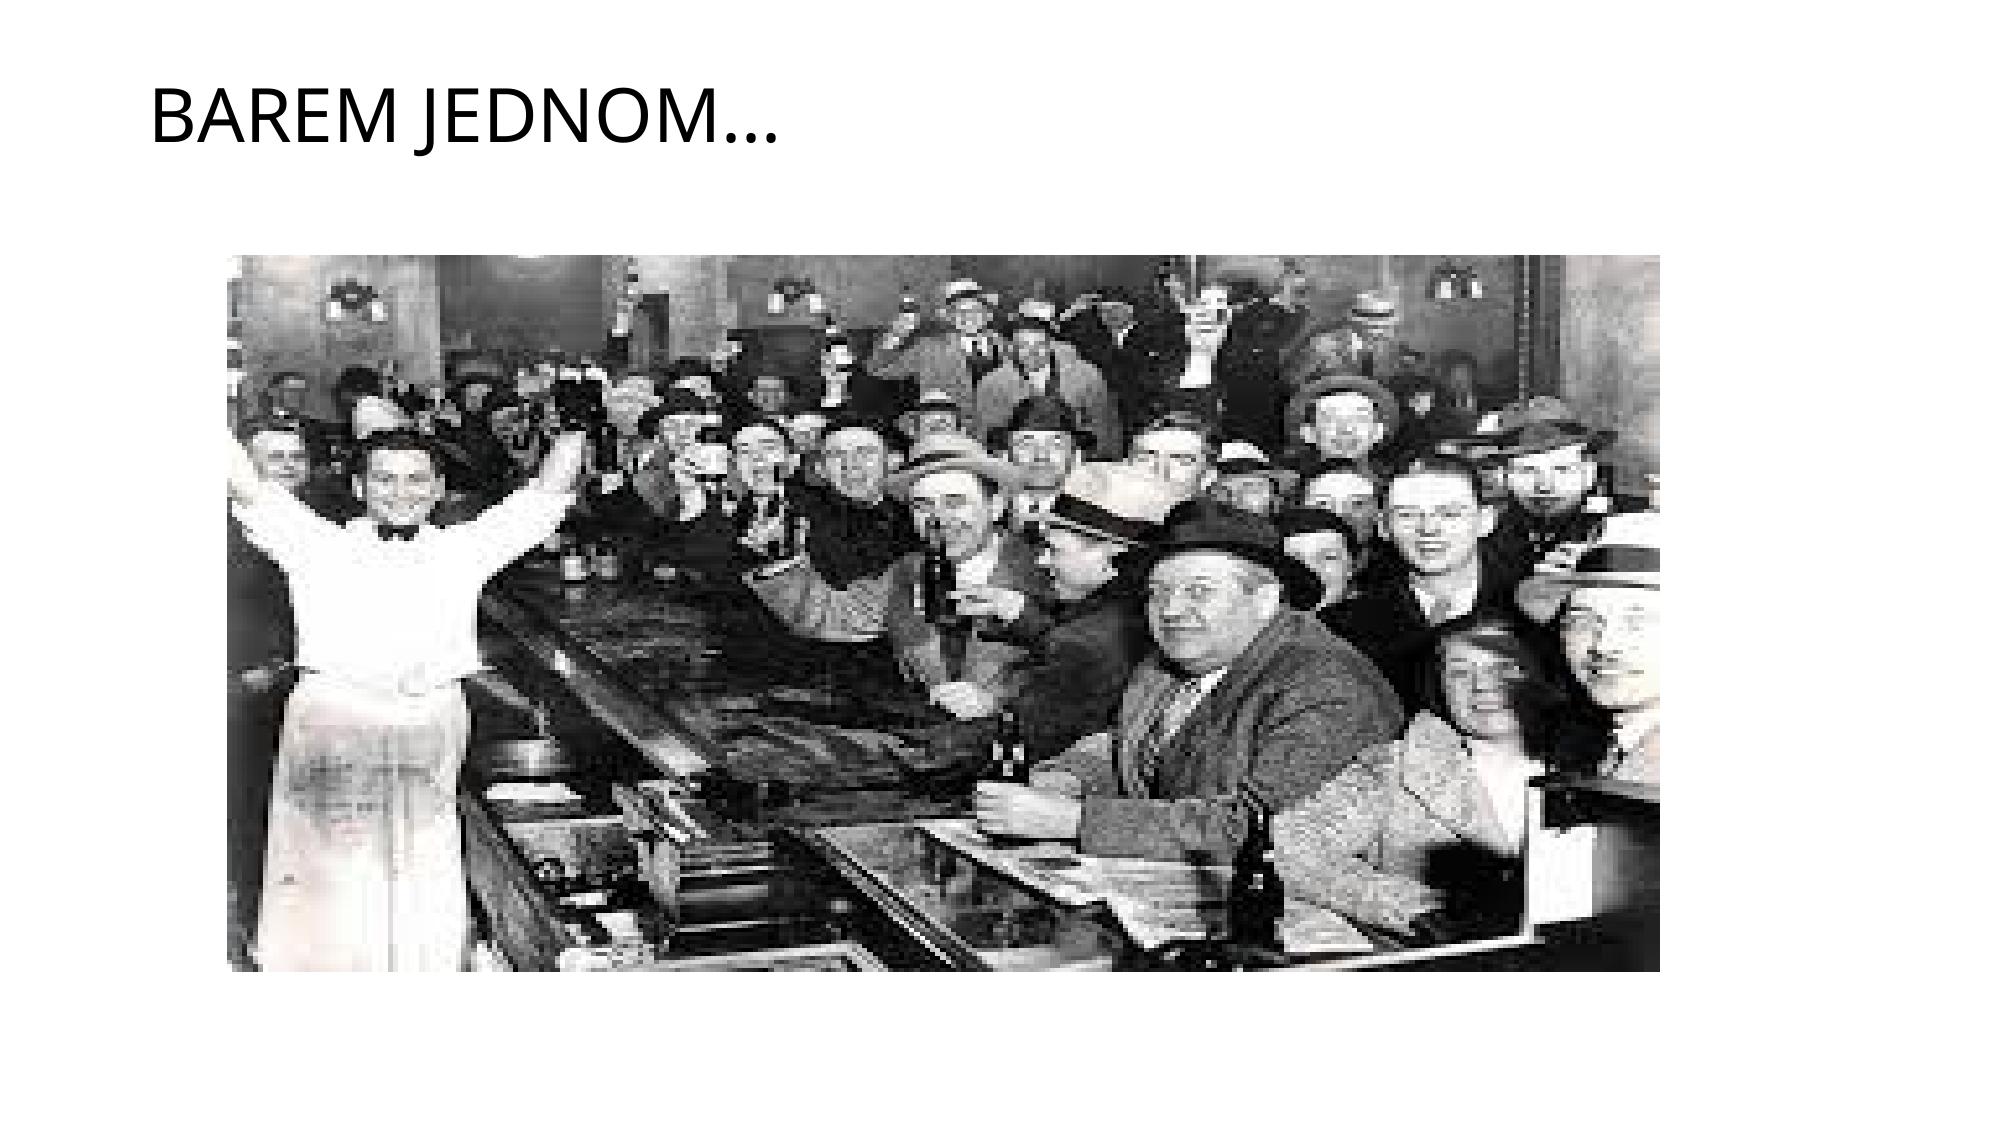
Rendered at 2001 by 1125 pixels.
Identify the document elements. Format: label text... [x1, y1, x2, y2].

picture [227, 255, 1660, 972]
title BAREM JEDNOM... [133, 37, 1917, 200]
